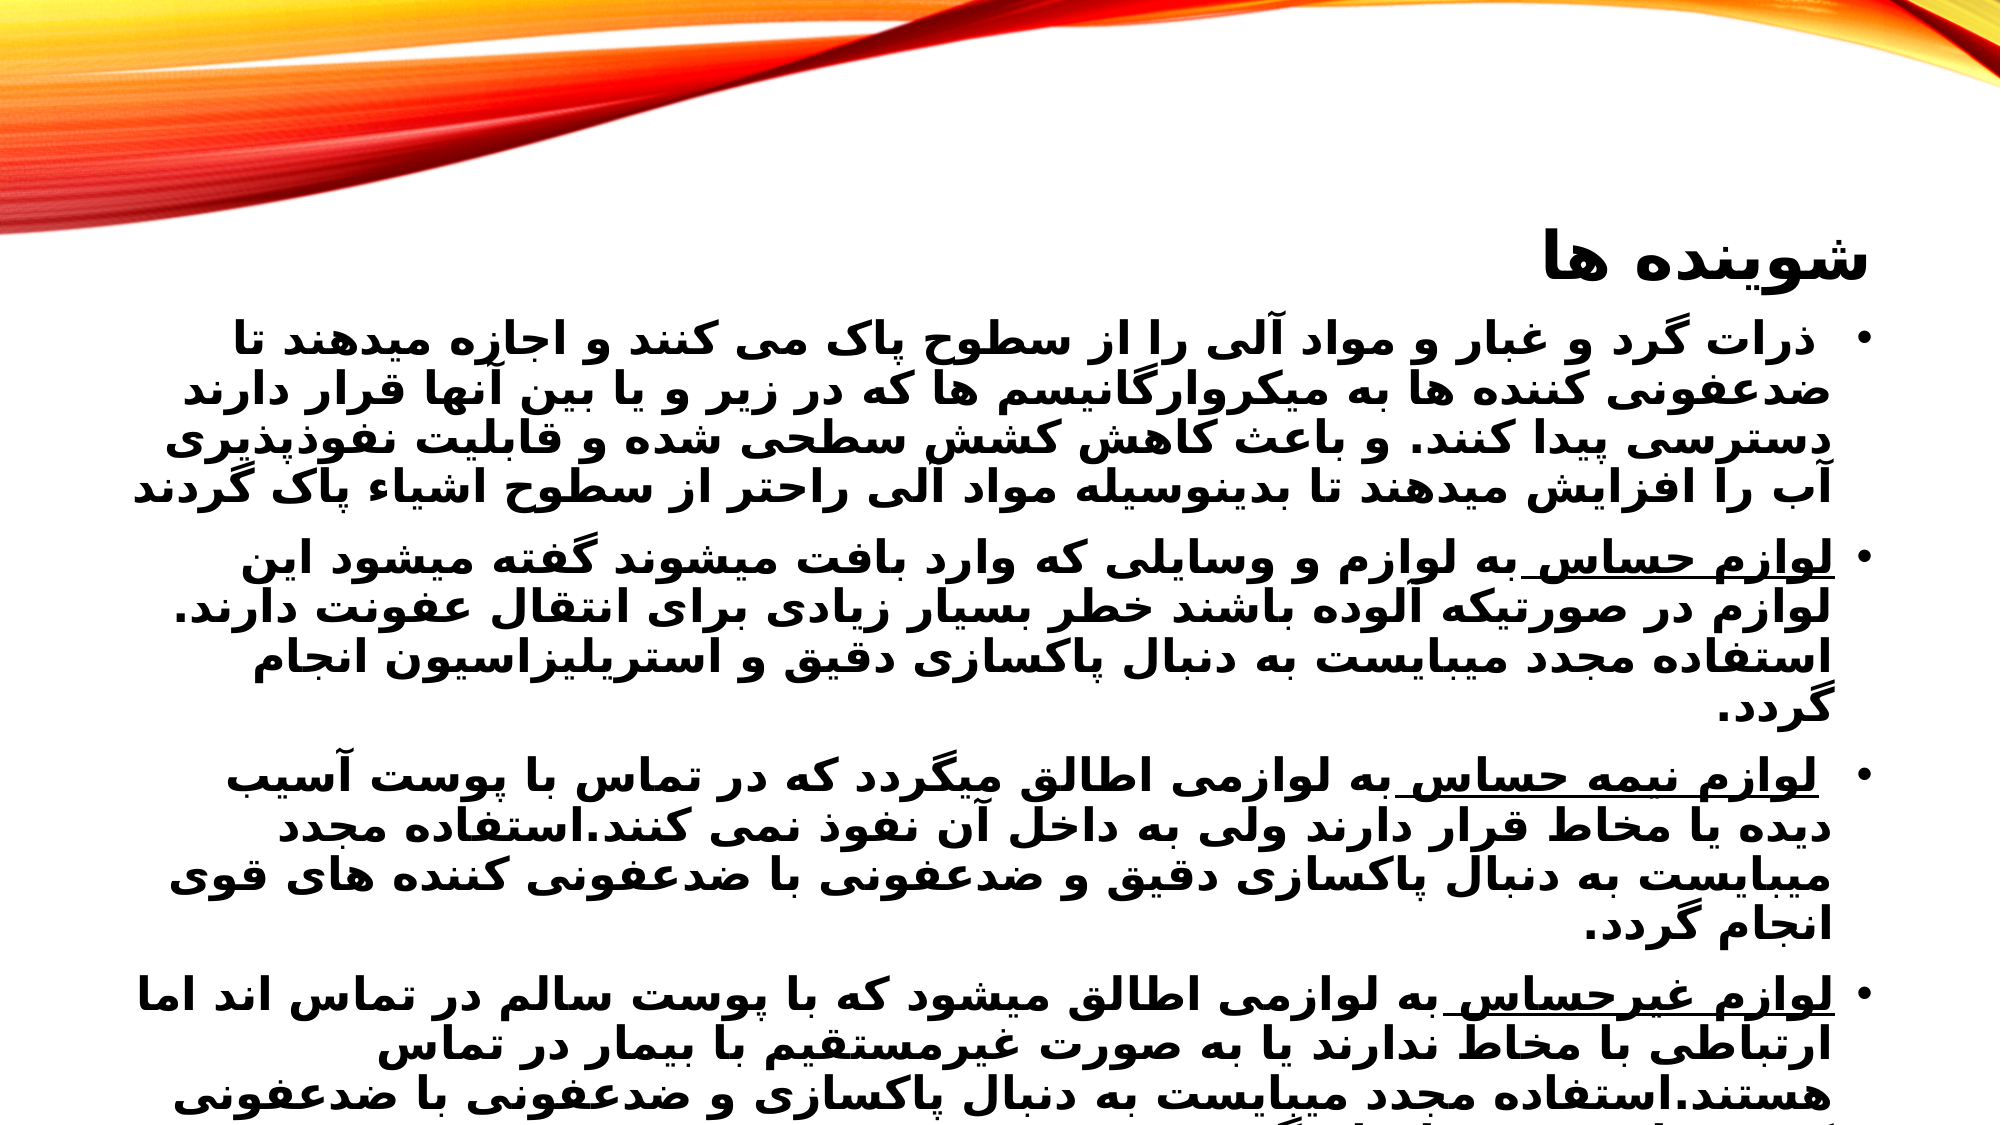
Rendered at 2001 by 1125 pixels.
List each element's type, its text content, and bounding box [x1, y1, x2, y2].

list شوینده ها ذرات گرد و غبار و مواد آلی را از سطوح پاک می کنند و اجازه میدهند تا ضدعفونی کننده ها به میکروارگانیسم ها که در زیر و یا بین آنها قرار دارند دسترسی پیدا کنند. و باعث کاهش کشش سطحی شده و قابلیت نفوذپذیری آب را افزایش میدهند تا بدینوسیله مواد آلی راحتر از سطوح اشیاء پاک گردند لوازم حساس به لوازم و وسایلی که وارد بافت میشوند گفته میشود این لوازم در صورتیکه آلوده باشند خطر بسیار زیادی برای انتقال عفونت دارند. استفاده مجدد میبایست به دنبال پاکسازی دقیق و استریلیزاسیون انجام گردد. لوازم نیمه حساس به لوازمی اطالق میگردد که در تماس با پوست آسیب دیده یا مخاط قرار دارند ولی به داخل آن نفوذ نمی کنند.استفاده مجدد میبایست به دنبال پاکسازی دقیق و ضدعفونی با ضدعفونی کننده های قوی انجام گردد. لوازم غیرحساس به لوازمی اطالق میشود که با پوست سالم در تماس اند اما ارتباطی با مخاط ندارند یا به صورت غیرمستقیم با بیمار در تماس هستند.استفاده مجدد میبایست به دنبال پاکسازی و ضدعفونی با ضدعفونی کننده های ضعیف انجام گردد. [112, 214, 1888, 1021]
picture [0, 0, 2000, 237]
